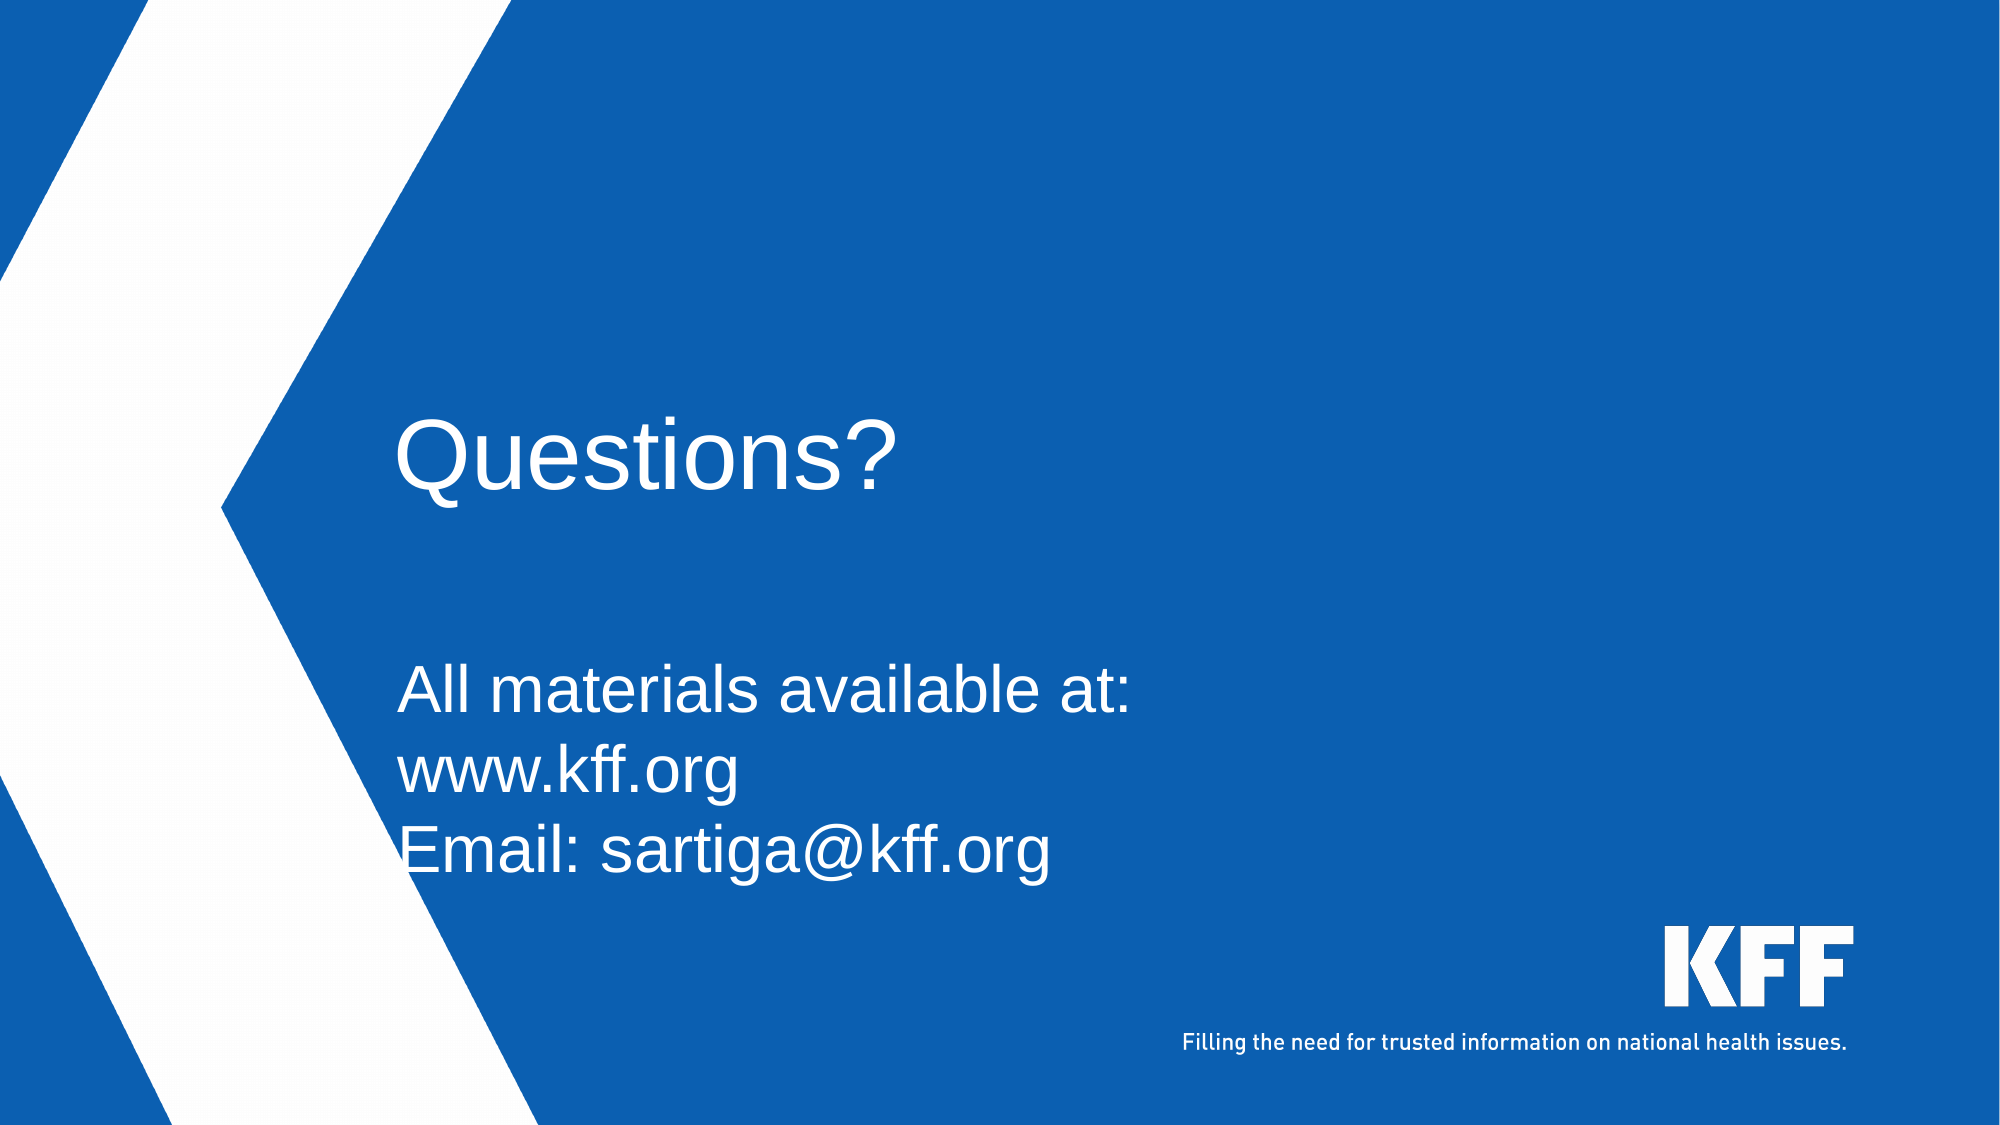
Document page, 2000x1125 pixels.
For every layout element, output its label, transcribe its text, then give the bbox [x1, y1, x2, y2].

title Questions? [378, 382, 1756, 521]
picture [0, 0, 551, 1125]
picture [1173, 1025, 1857, 1066]
subtitle All materials available at: www.kff.org Email: sartiga@kff.org [382, 638, 1497, 840]
picture [1661, 922, 1857, 1010]
